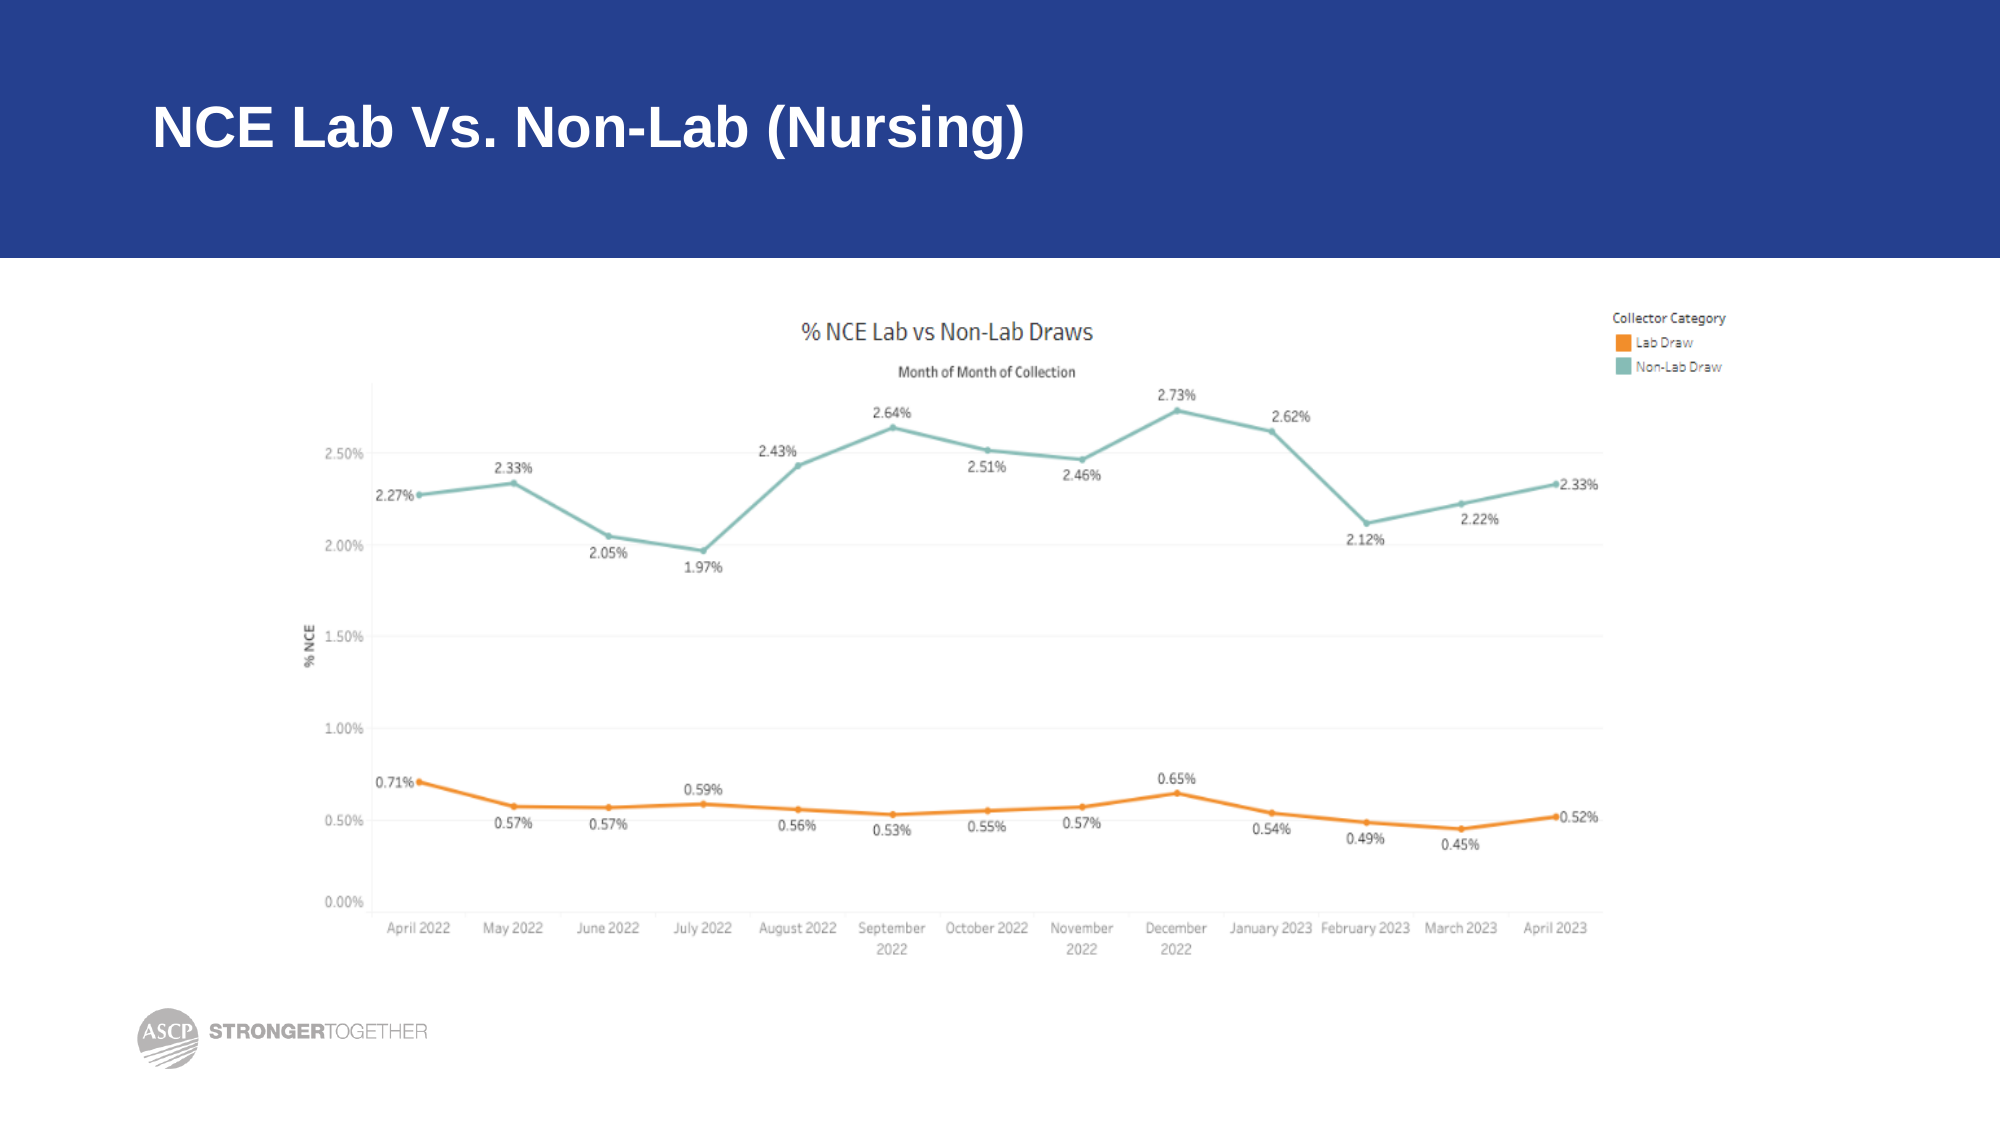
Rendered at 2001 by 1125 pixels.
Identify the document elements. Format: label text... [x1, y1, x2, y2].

picture [251, 270, 1787, 985]
title NCE Lab Vs. Non-Lab (Nursing) [137, 20, 1246, 238]
picture [137, 1008, 427, 1069]
